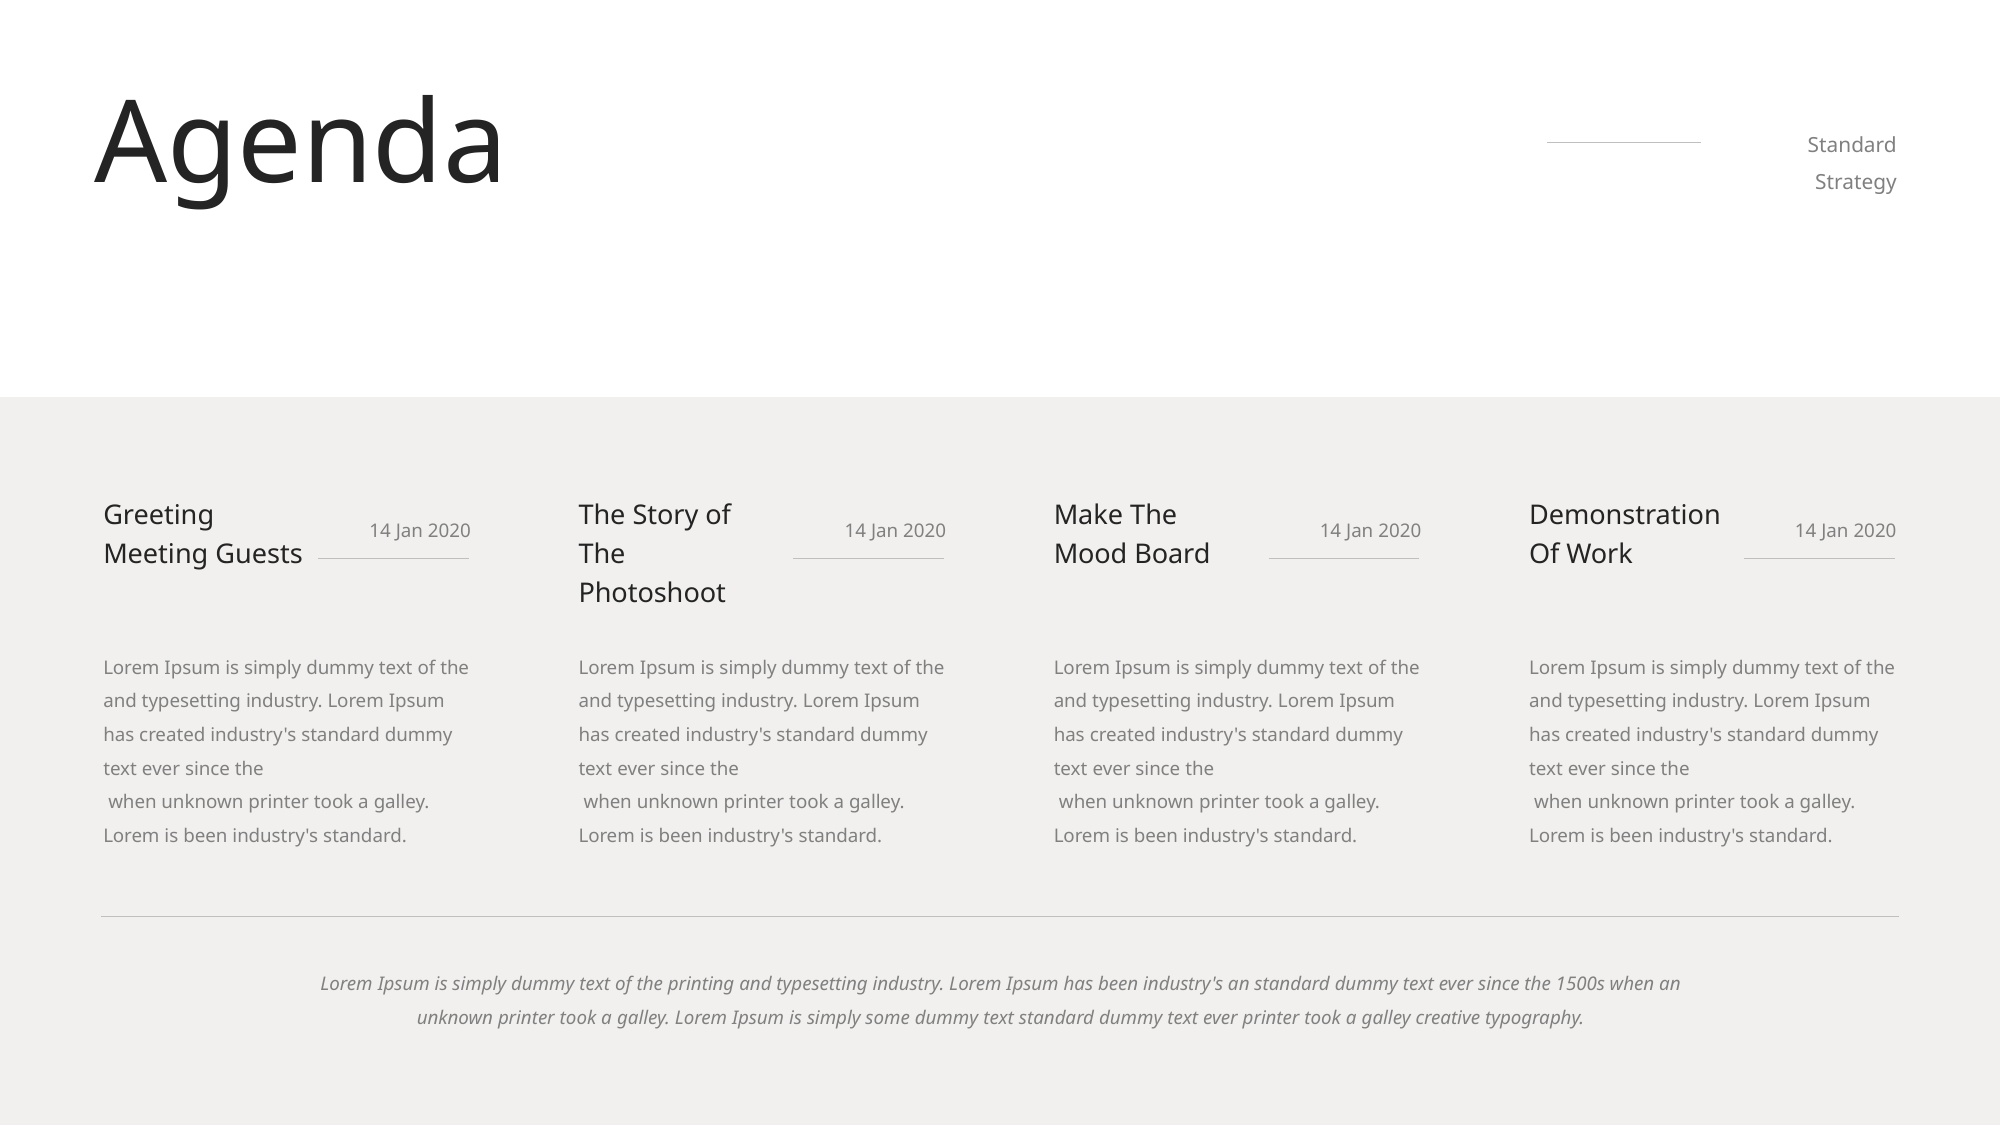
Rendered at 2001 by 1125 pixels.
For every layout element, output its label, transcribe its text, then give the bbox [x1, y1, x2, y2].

text_box Lorem Ipsum is simply dummy text of the and typesetting industry. Lorem Ipsum has created industry's standard dummy text ever since the when unknown printer took a galley. Lorem is been industry's standard. [88, 636, 486, 854]
text_box Standard Strategy [1720, 111, 1912, 202]
text_box Lorem Ipsum is simply dummy text of the printing and typesetting industry. Lorem Ipsum has been industry's an standard dummy text ever since the 1500s when an unknown printer took a galley. Lorem Ipsum is simply some dummy text standard dummy text ever printer took a galley creative typography. [280, 953, 1720, 1036]
text_box 14 Jan 2020 [1743, 511, 1912, 549]
text_box Lorem Ipsum is simply dummy text of the and typesetting industry. Lorem Ipsum has created industry's standard dummy text ever since the when unknown printer took a galley. Lorem is been industry's standard. [563, 636, 961, 854]
text_box The Story of The Photoshoot [563, 483, 794, 616]
text_box Lorem Ipsum is simply dummy text of the and typesetting industry. Lorem Ipsum has created industry's standard dummy text ever since the when unknown printer took a galley. Lorem is been industry's standard. [1039, 636, 1436, 854]
text_box Greeting Meeting Guests [88, 483, 319, 577]
text_box 14 Jan 2020 [318, 511, 486, 549]
text_box 14 Jan 2020 [1268, 511, 1436, 549]
text_box Agenda [79, 61, 765, 214]
text_box 14 Jan 2020 [793, 511, 961, 549]
text_box Demonstration Of Work [1514, 483, 1744, 577]
text_box [0, 396, 2000, 1125]
text_box Make The Mood Board [1039, 483, 1269, 577]
text_box Lorem Ipsum is simply dummy text of the and typesetting industry. Lorem Ipsum has created industry's standard dummy text ever since the when unknown printer took a galley. Lorem is been industry's standard. [1514, 636, 1912, 854]
